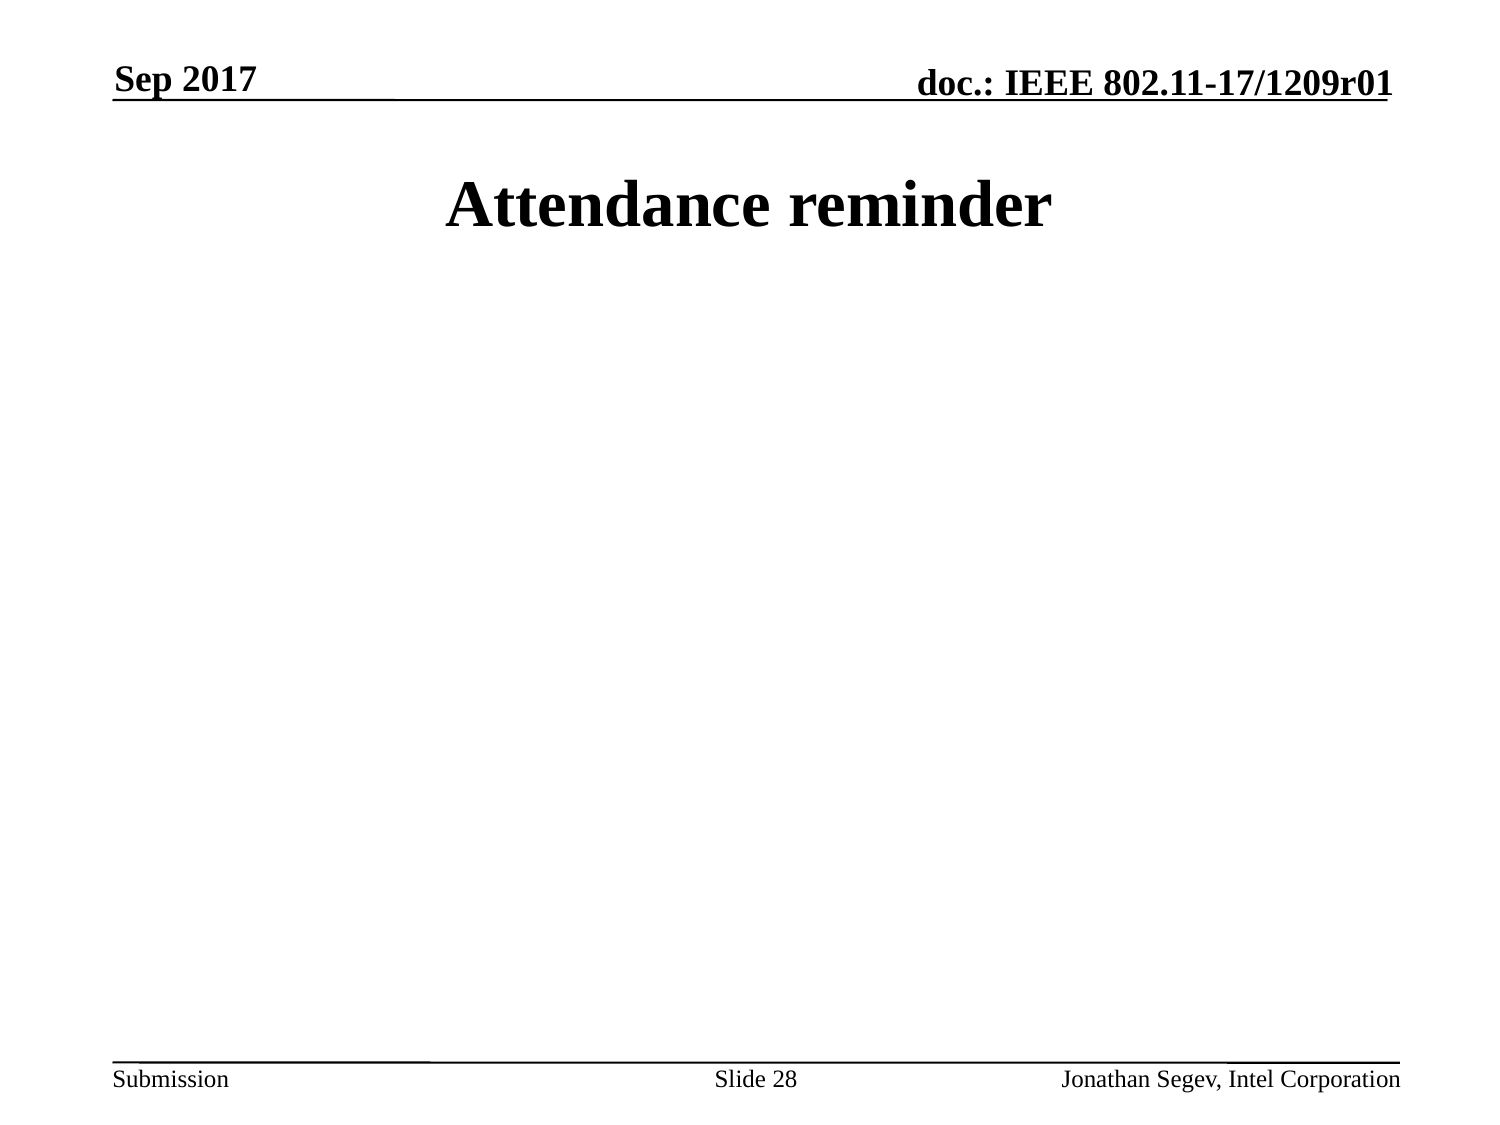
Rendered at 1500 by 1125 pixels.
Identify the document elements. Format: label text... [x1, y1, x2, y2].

title Attendance reminder [112, 112, 1388, 288]
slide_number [114, 54, 423, 100]
slide_number Slide 28 [712, 1061, 800, 1123]
footer Jonathan Segev, Intel Corporation [878, 1061, 1402, 1093]
